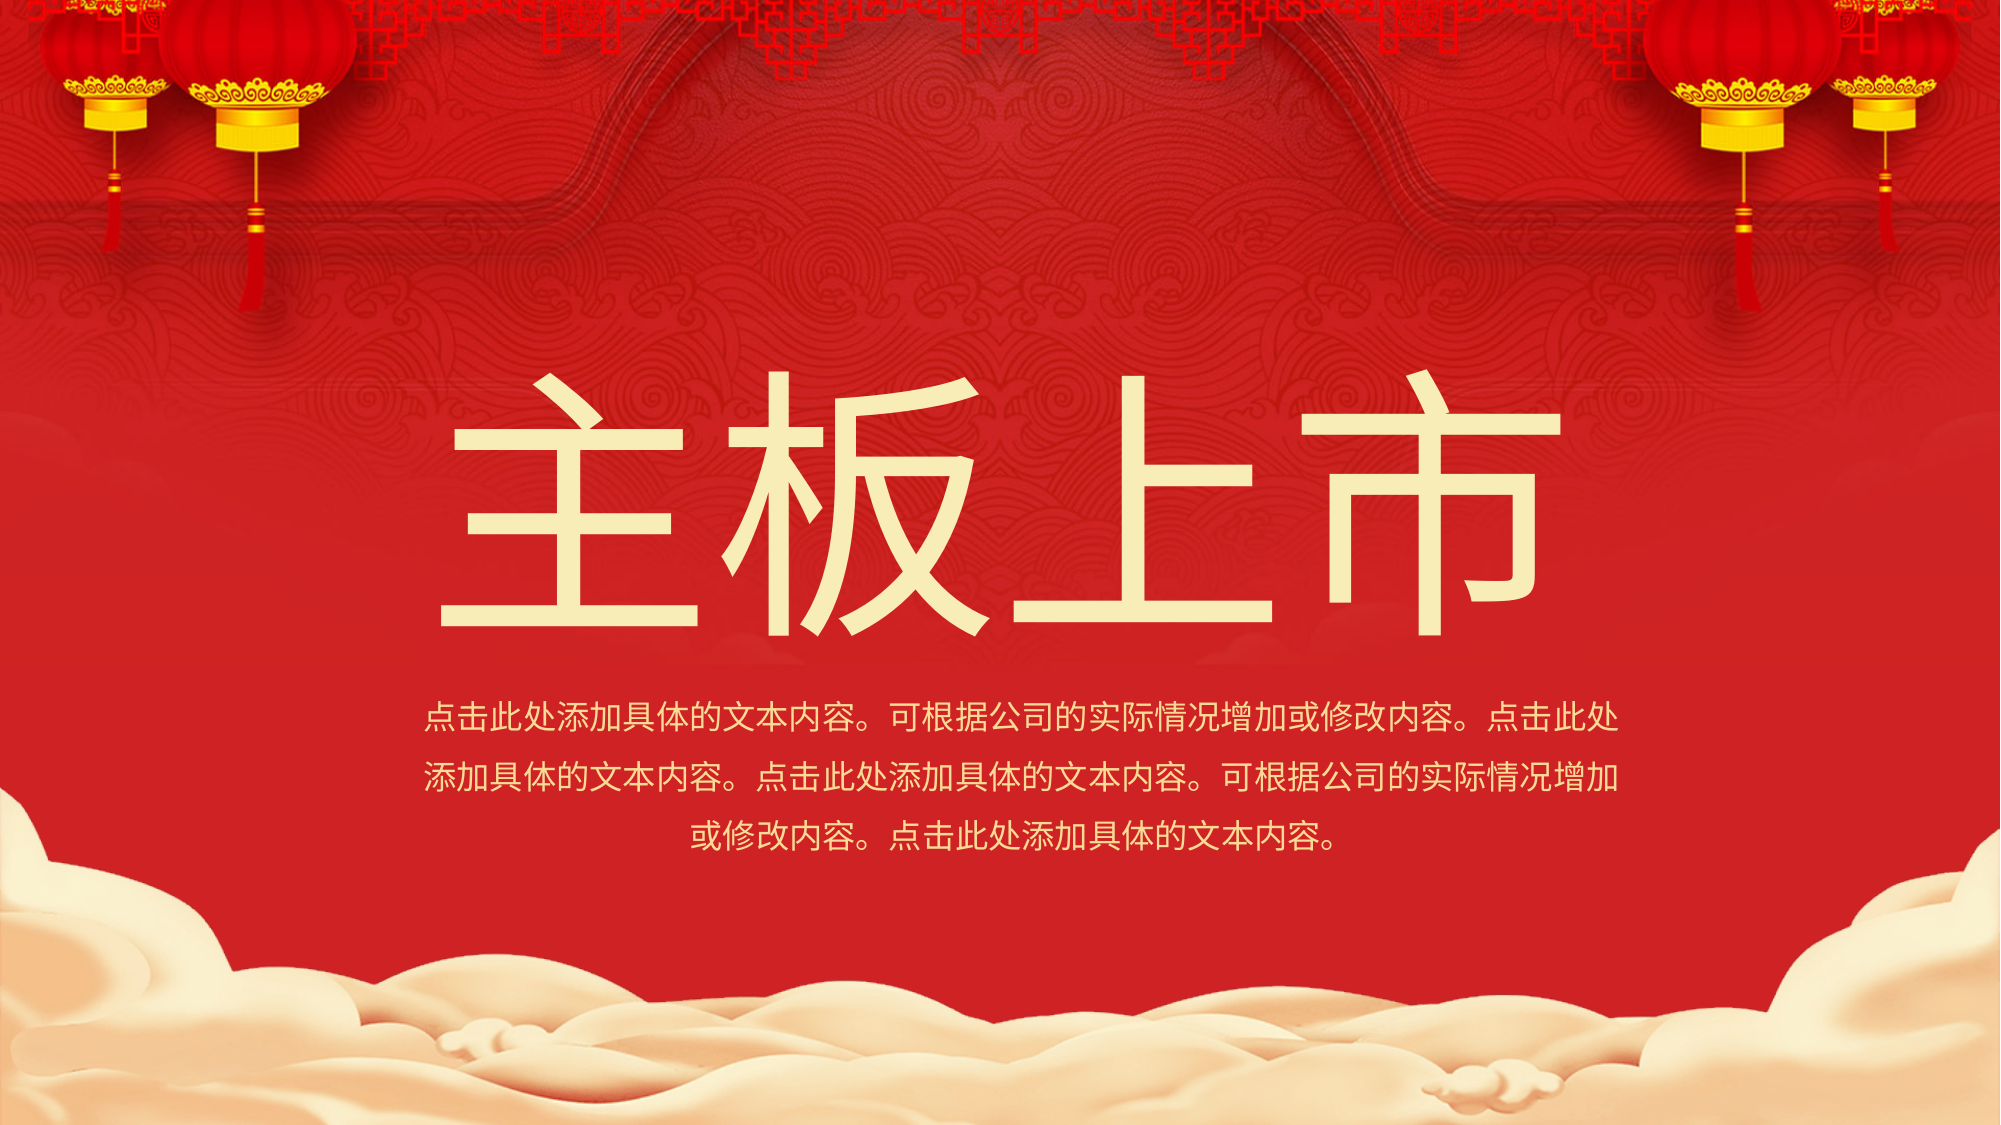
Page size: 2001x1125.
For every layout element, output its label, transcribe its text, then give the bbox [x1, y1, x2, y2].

picture [0, 0, 2000, 1125]
text_box 主板上市 [410, 319, 1590, 668]
text_box 点击此处添加具体的文本内容。可根据公司的实际情况增加或修改内容。点击此处添加具体的文本内容。点击此处添加具体的文本内容。可根据公司的实际情况增加或修改内容。点击此处添加具体的文本内容。 [404, 668, 1640, 923]
